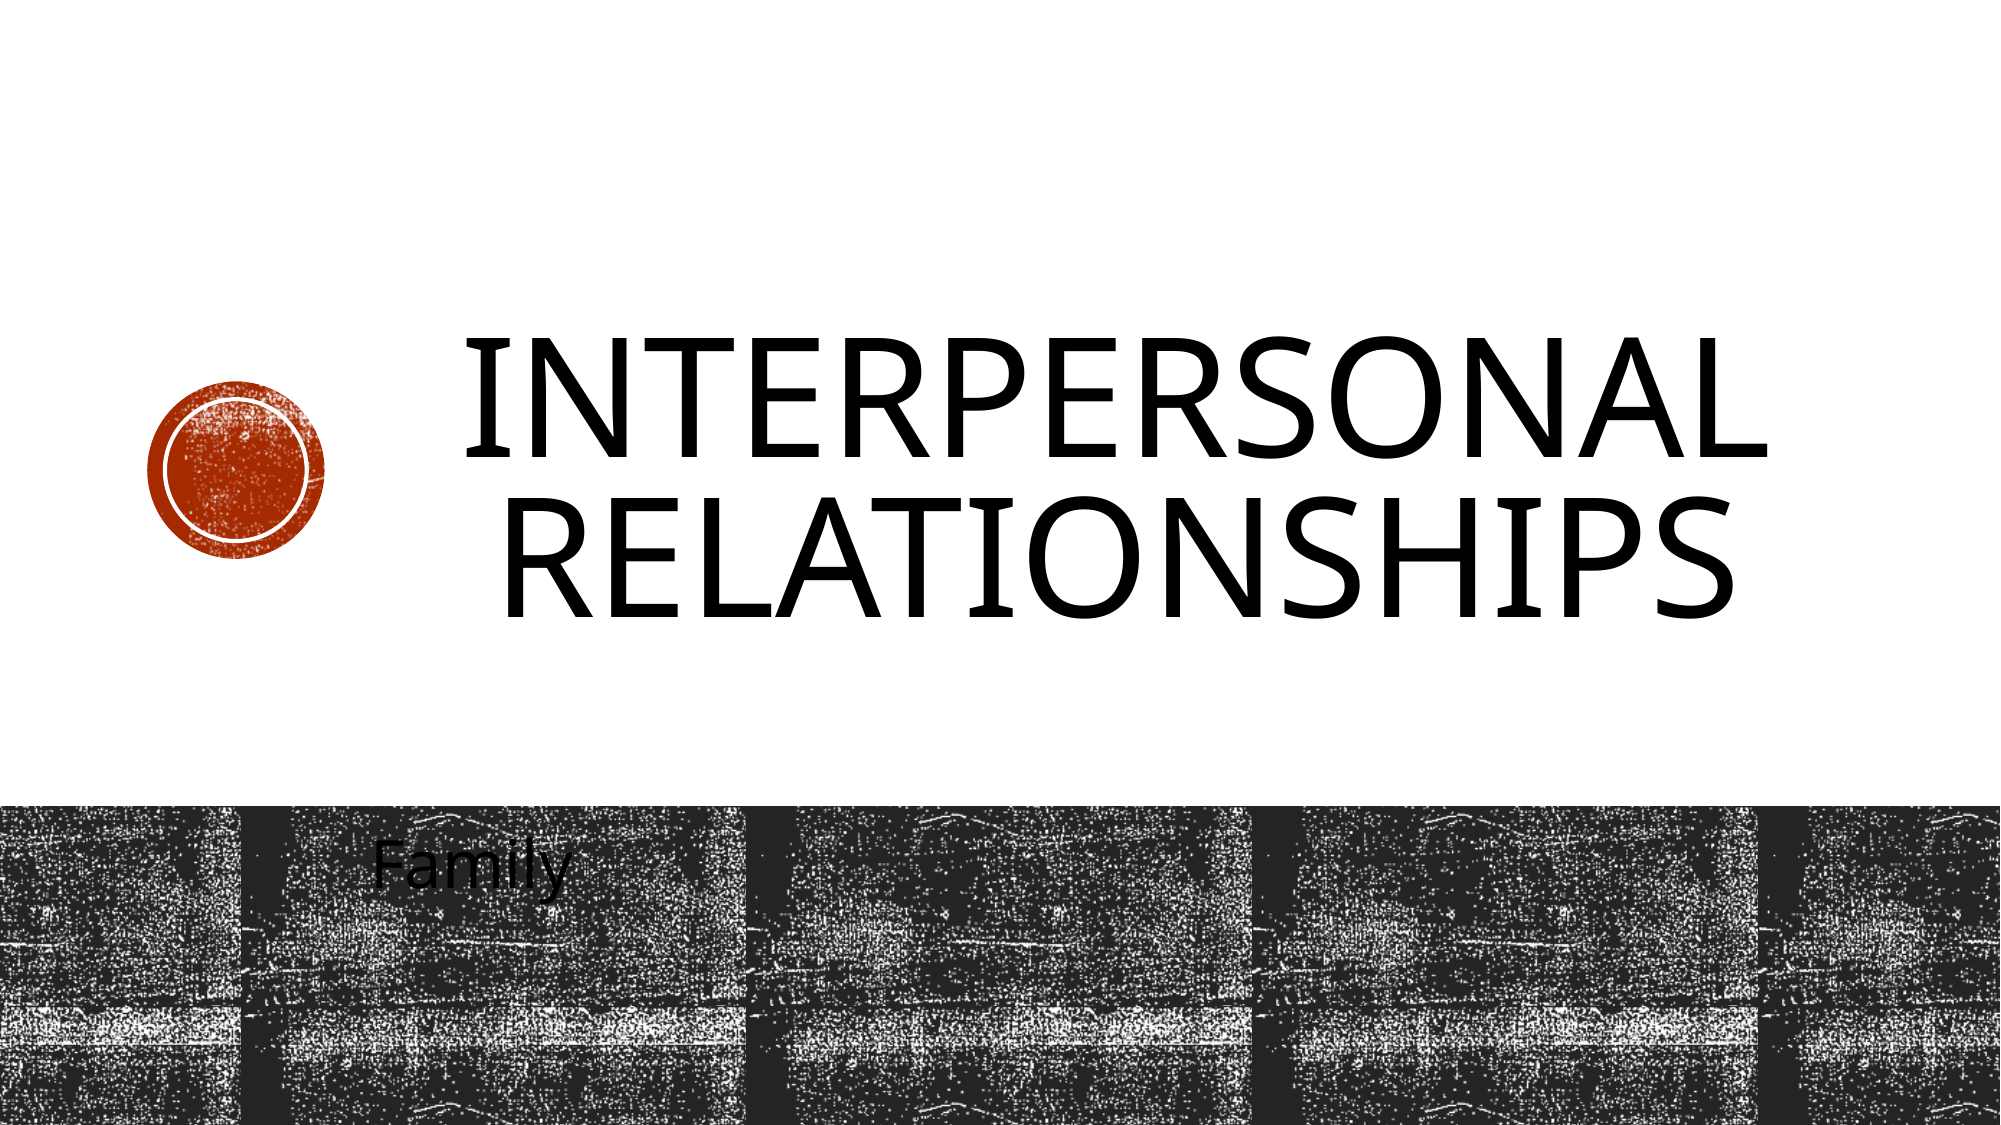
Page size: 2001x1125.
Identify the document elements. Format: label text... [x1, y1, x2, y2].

list Family [355, 823, 1841, 999]
title Interpersonal Relationships [355, 201, 1878, 779]
